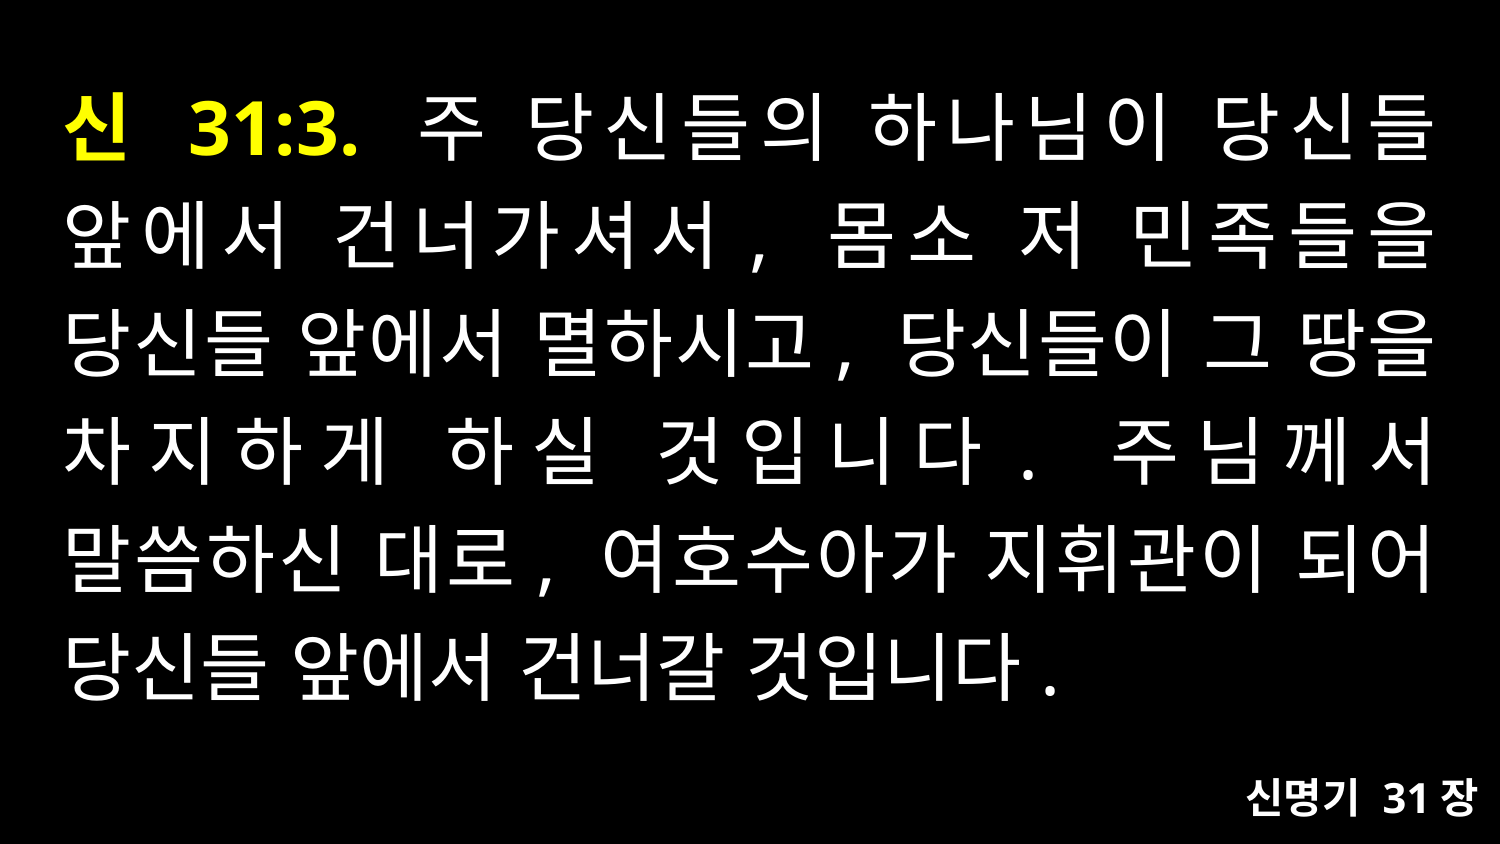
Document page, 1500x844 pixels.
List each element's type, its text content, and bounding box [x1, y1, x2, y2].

subtitle 신명기 31장 [916, 770, 1500, 844]
title 신 31:3. 주 당신들의 하나님이 당신들 앞에서 건너가셔서, 몸소 저 민족들을 당신들 앞에서 멸하시고, 당신들이 그 땅을 차지하게 하실 것입니다. 주님께서 말씀하신 대로, 여호수아가 지휘관이 되어 당신들 앞에서 건너갈 것입니다. [0, 0, 1500, 844]
